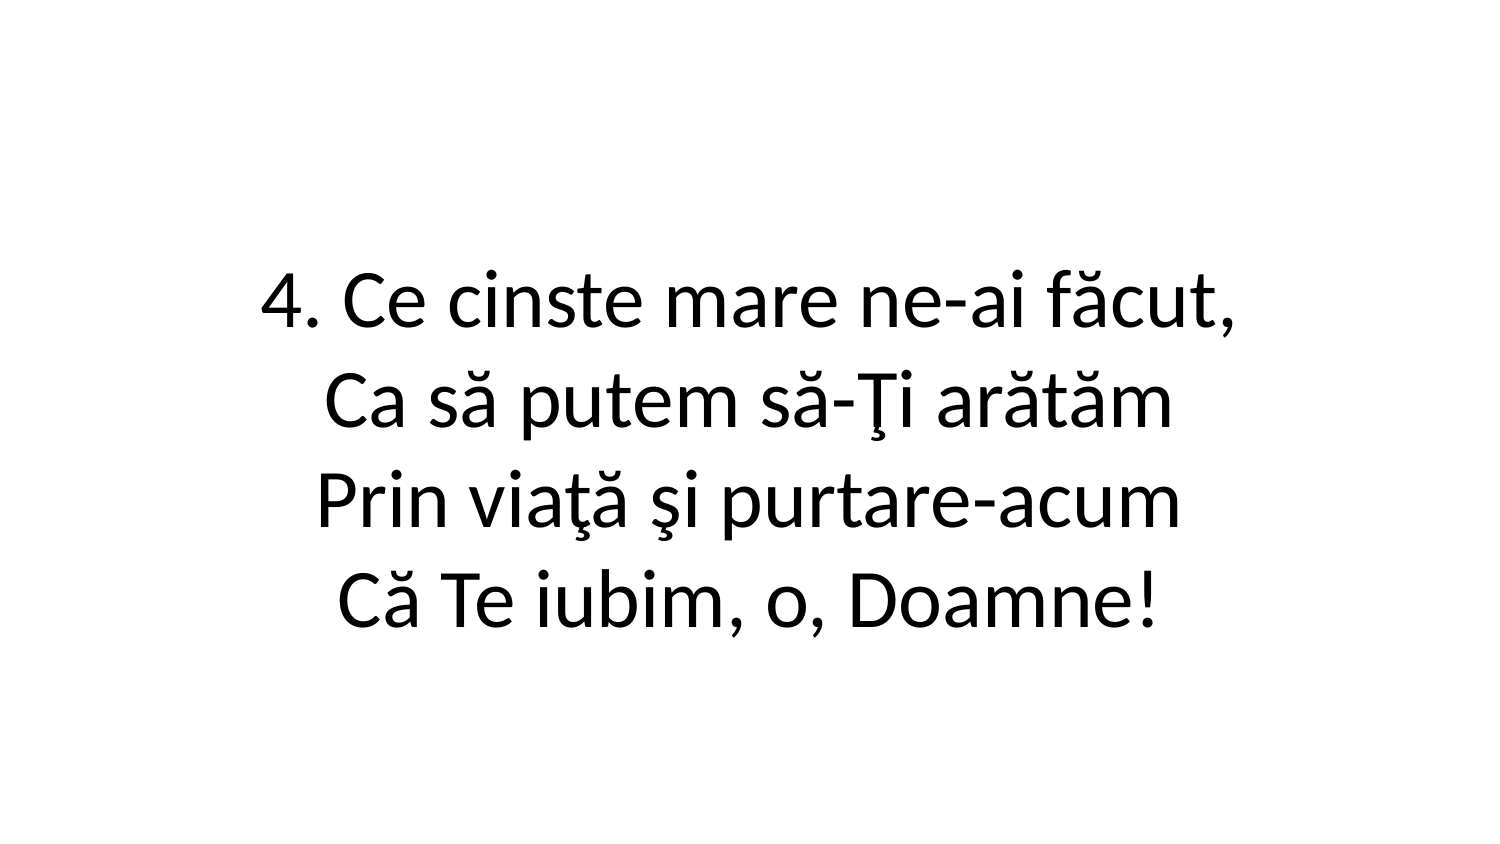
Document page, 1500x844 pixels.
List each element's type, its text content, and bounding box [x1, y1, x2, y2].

text_box 4. Ce cinste mare ne-ai făcut, Ca să putem să-Ţi arătăm Prin viaţă şi purtare-acum Că Te iubim, o, Doamne! [245, 192, 1255, 652]
